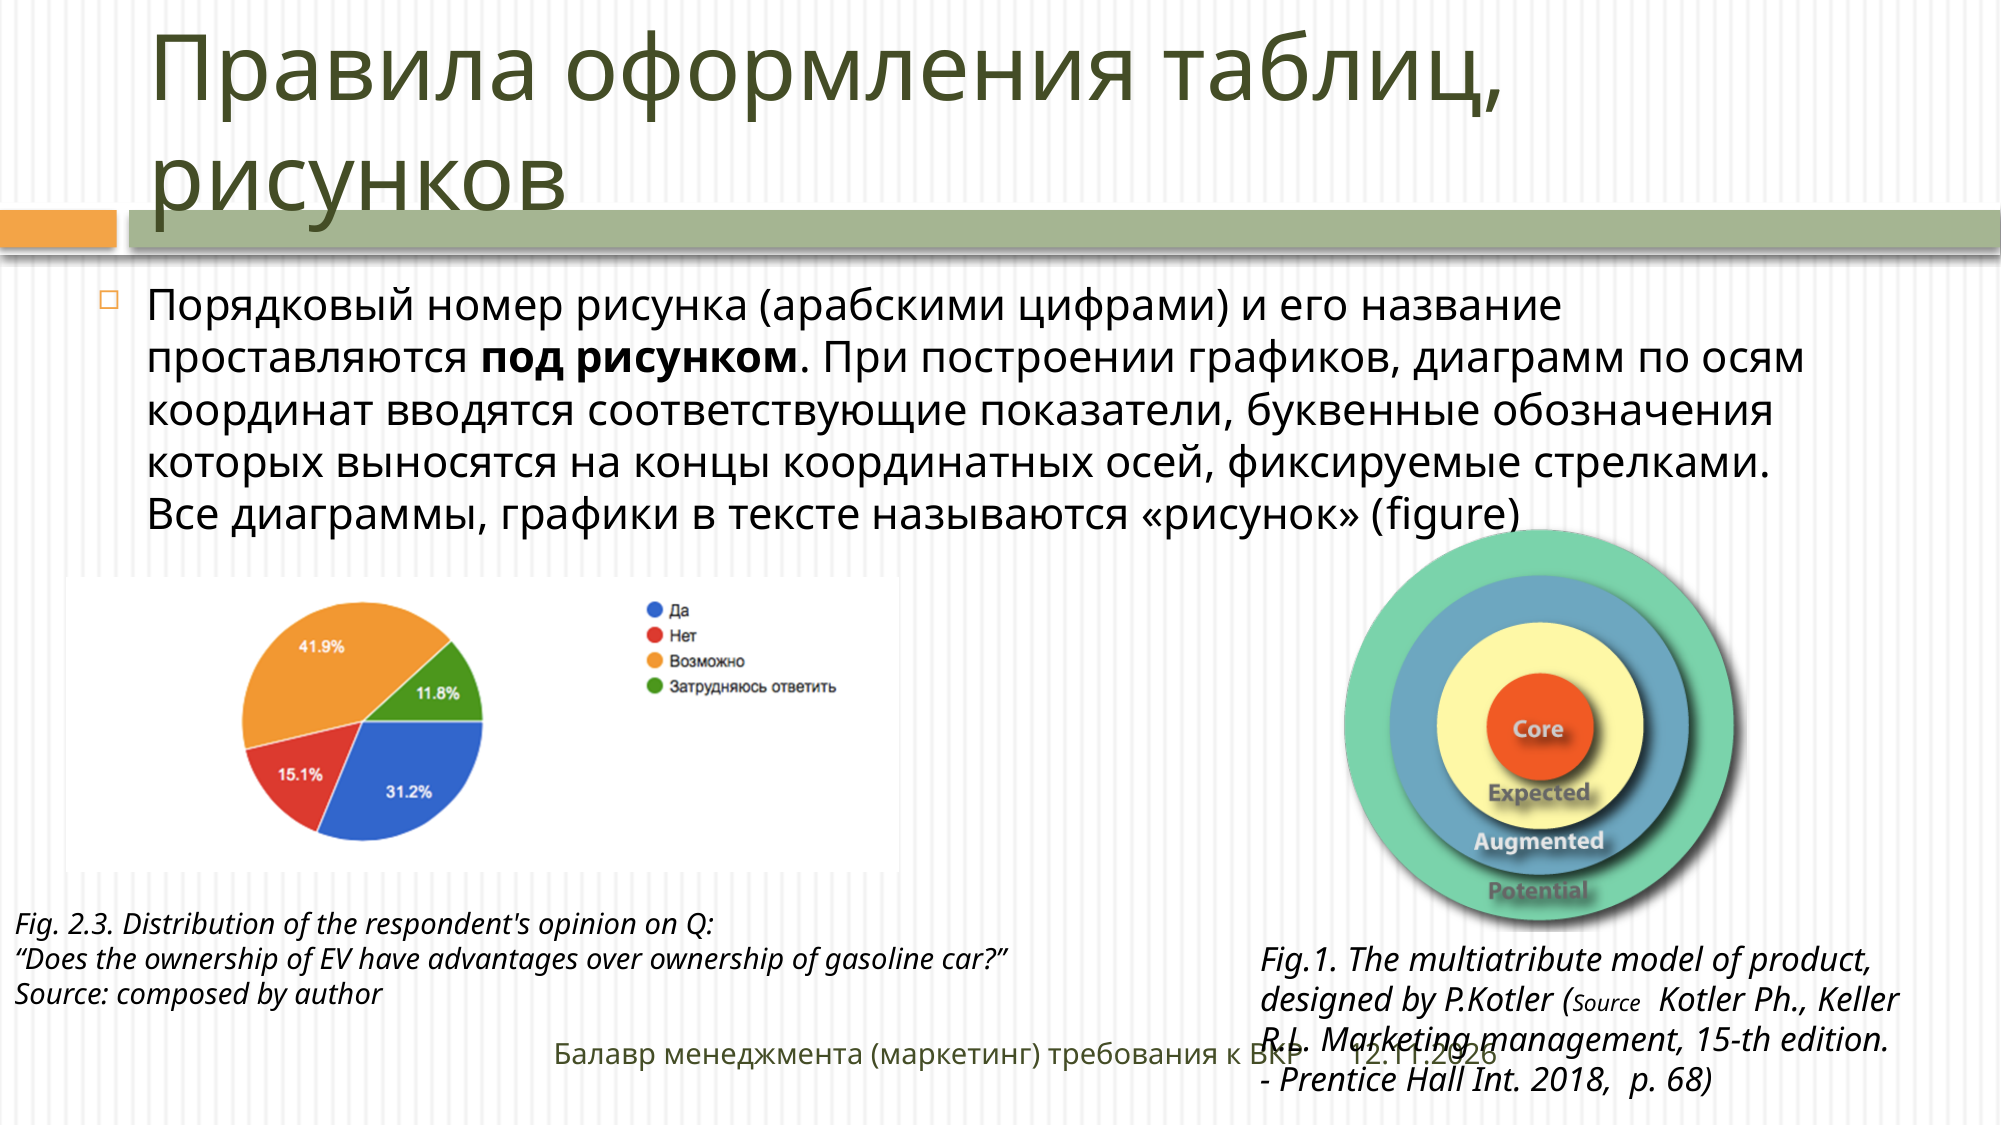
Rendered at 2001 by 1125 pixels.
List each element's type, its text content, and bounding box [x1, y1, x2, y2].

text_box Fig. 2.3. Distribution of the respondent's opinion on Q: “Does the ownership of EV have advantages over ownership of gasoline car?” Source: composed by author [0, 898, 1022, 1018]
title Правила оформления таблиц, рисунков [133, 37, 1918, 200]
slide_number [1333, 1025, 1917, 1085]
footer Балавр менеджмента (маркетинг) требования к ВКР [133, 1024, 1319, 1085]
picture [66, 577, 900, 872]
text_box Fig.1. The multiatribute model of product, designed by P.Kotler (Source Kotler Ph., Keller R.L. Marketing management, 15-th edition. - Prentice Hall Int. 2018, p. 68) [1245, 931, 1918, 1106]
list Порядковый номер рисунка (арабскими цифрами) и его название проставляются под рисунком. При построении графиков, диаграмм по осям координат вводятся соответствующие показатели, буквенные обозначения которых выносятся на концы координатных осей, фиксируемые стрелками. Все диаграммы, графики в тексте называются «рисунок» (figure) [82, 269, 1852, 565]
picture [1332, 517, 1747, 932]
